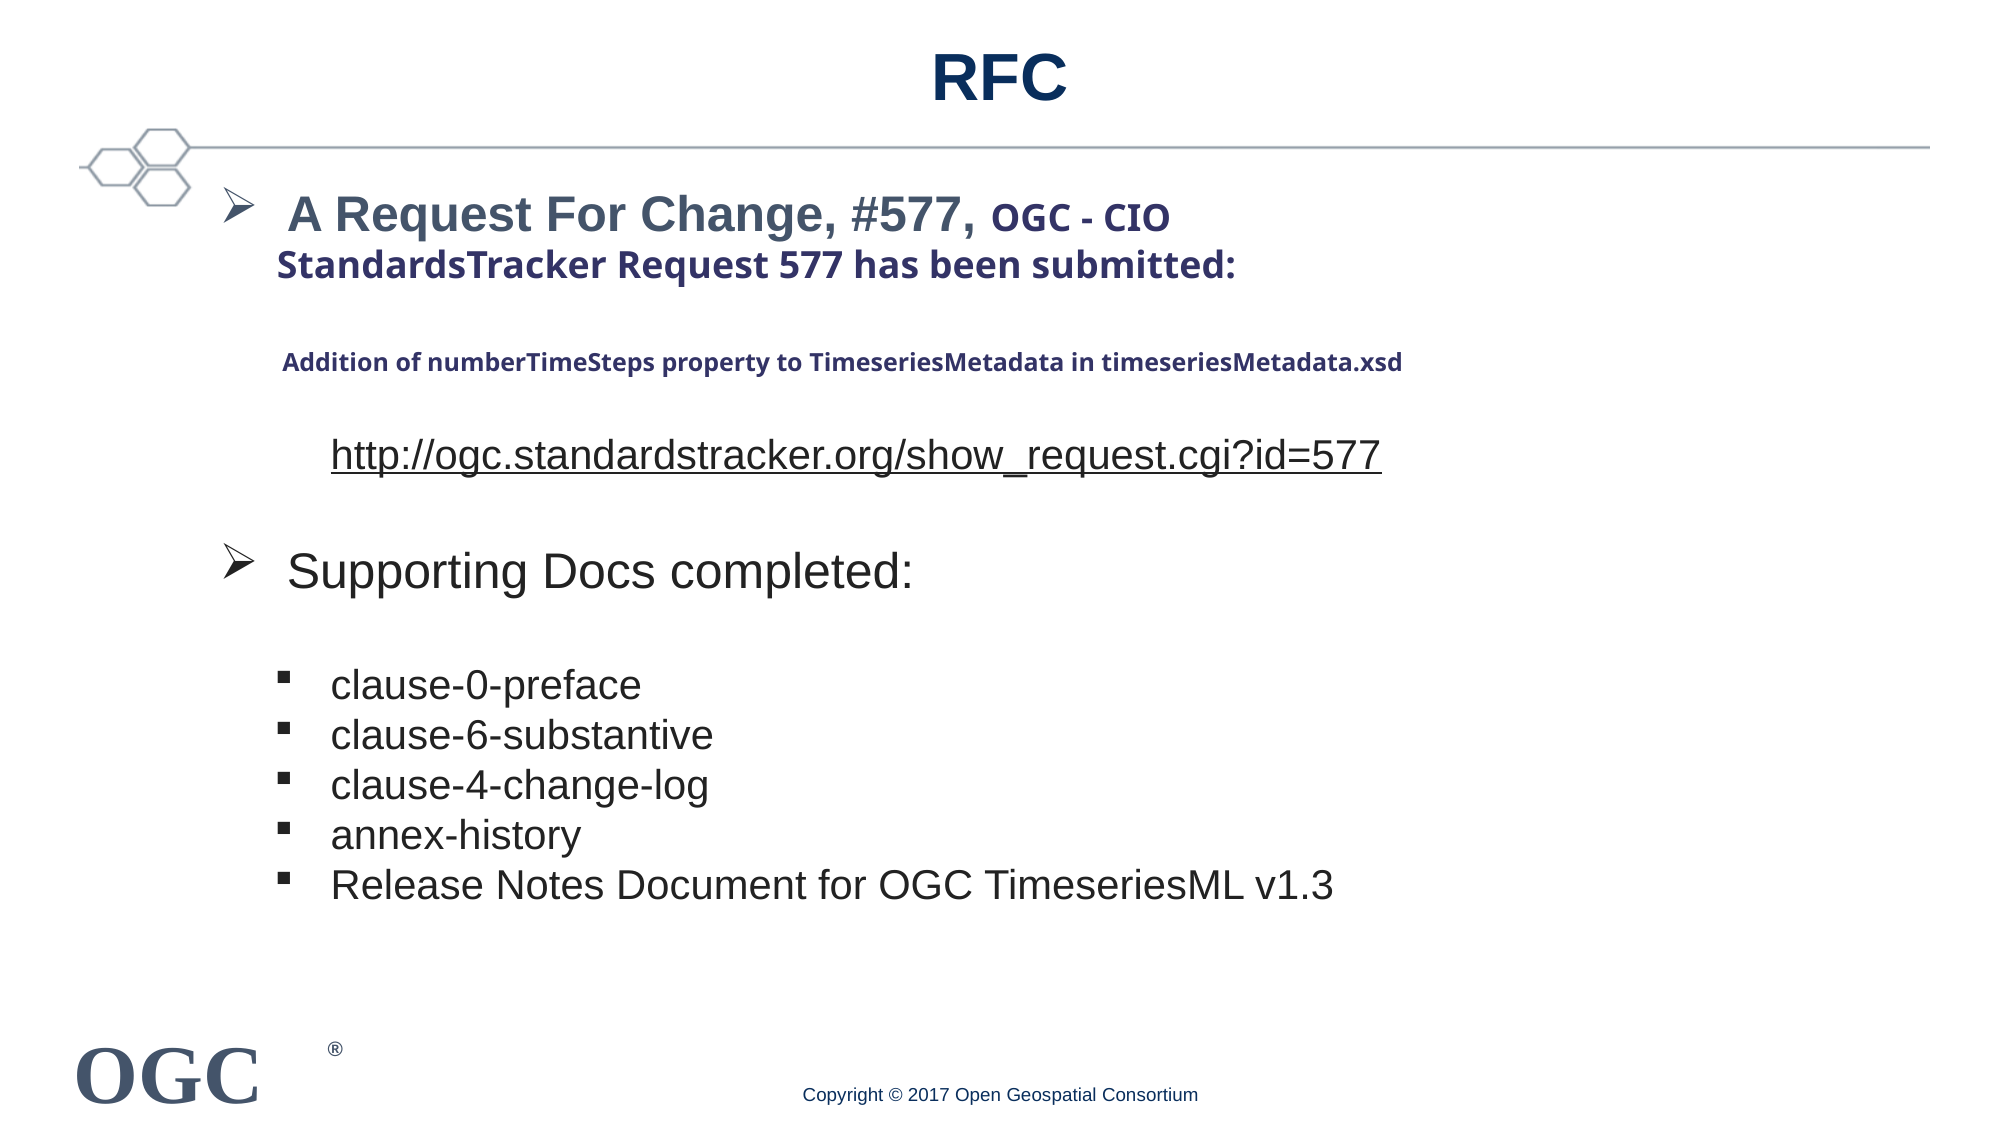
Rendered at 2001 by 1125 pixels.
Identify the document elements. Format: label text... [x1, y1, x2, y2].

title RFC [50, 22, 1951, 136]
picture [79, 136, 1930, 208]
footer Copyright © 2017 Open Geospatial Consortium [650, 1074, 1351, 1113]
list A Request For Change, #577, OGC - CIO StandardsTracker Request 577 has been submitted: Addition of numberTimeSteps property to TimeseriesMetadata in timeseriesMetadata.xsd http://ogc.standardstracker.org/show_request.cgi?id=577 Supporting Docs completed: clause-0-preface clause-6-substantive clause-4-change-log annex-history Release Notes Document for OGC TimeseriesML v1.3 [204, 173, 1592, 1053]
